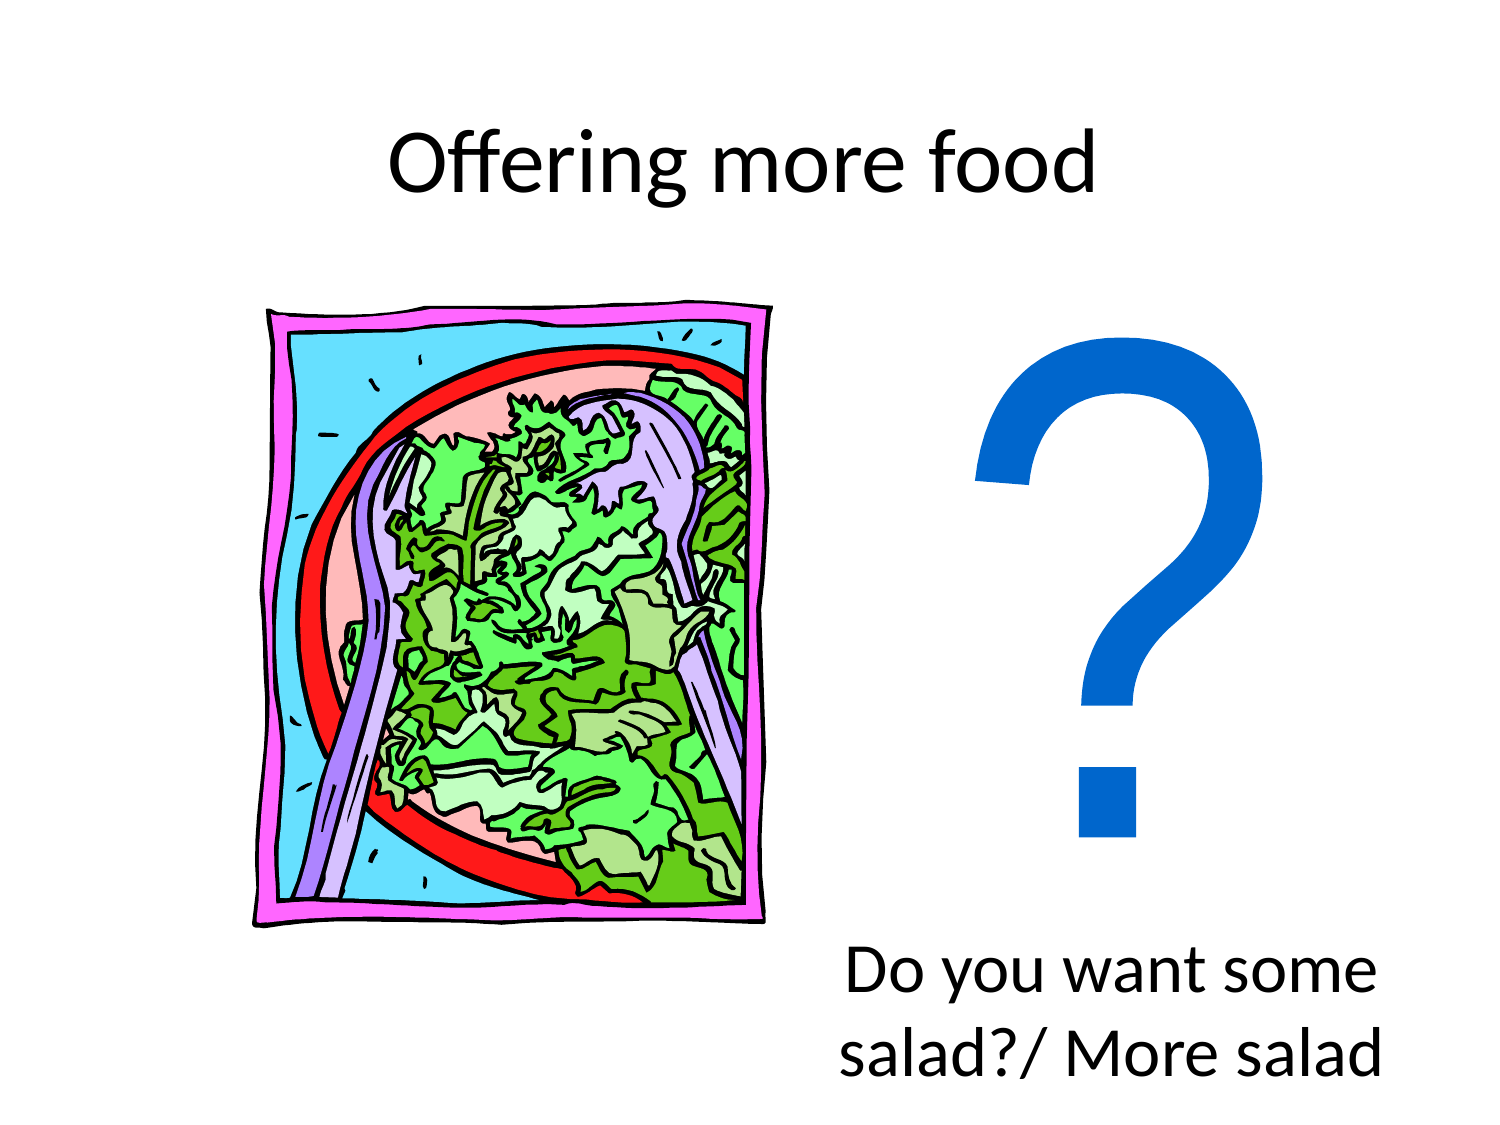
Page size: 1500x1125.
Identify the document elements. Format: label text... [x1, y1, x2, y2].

title Offering more food [37, 62, 1450, 250]
picture [249, 299, 775, 931]
text_box Do you want some salad?/ More salad [774, 912, 1450, 1100]
